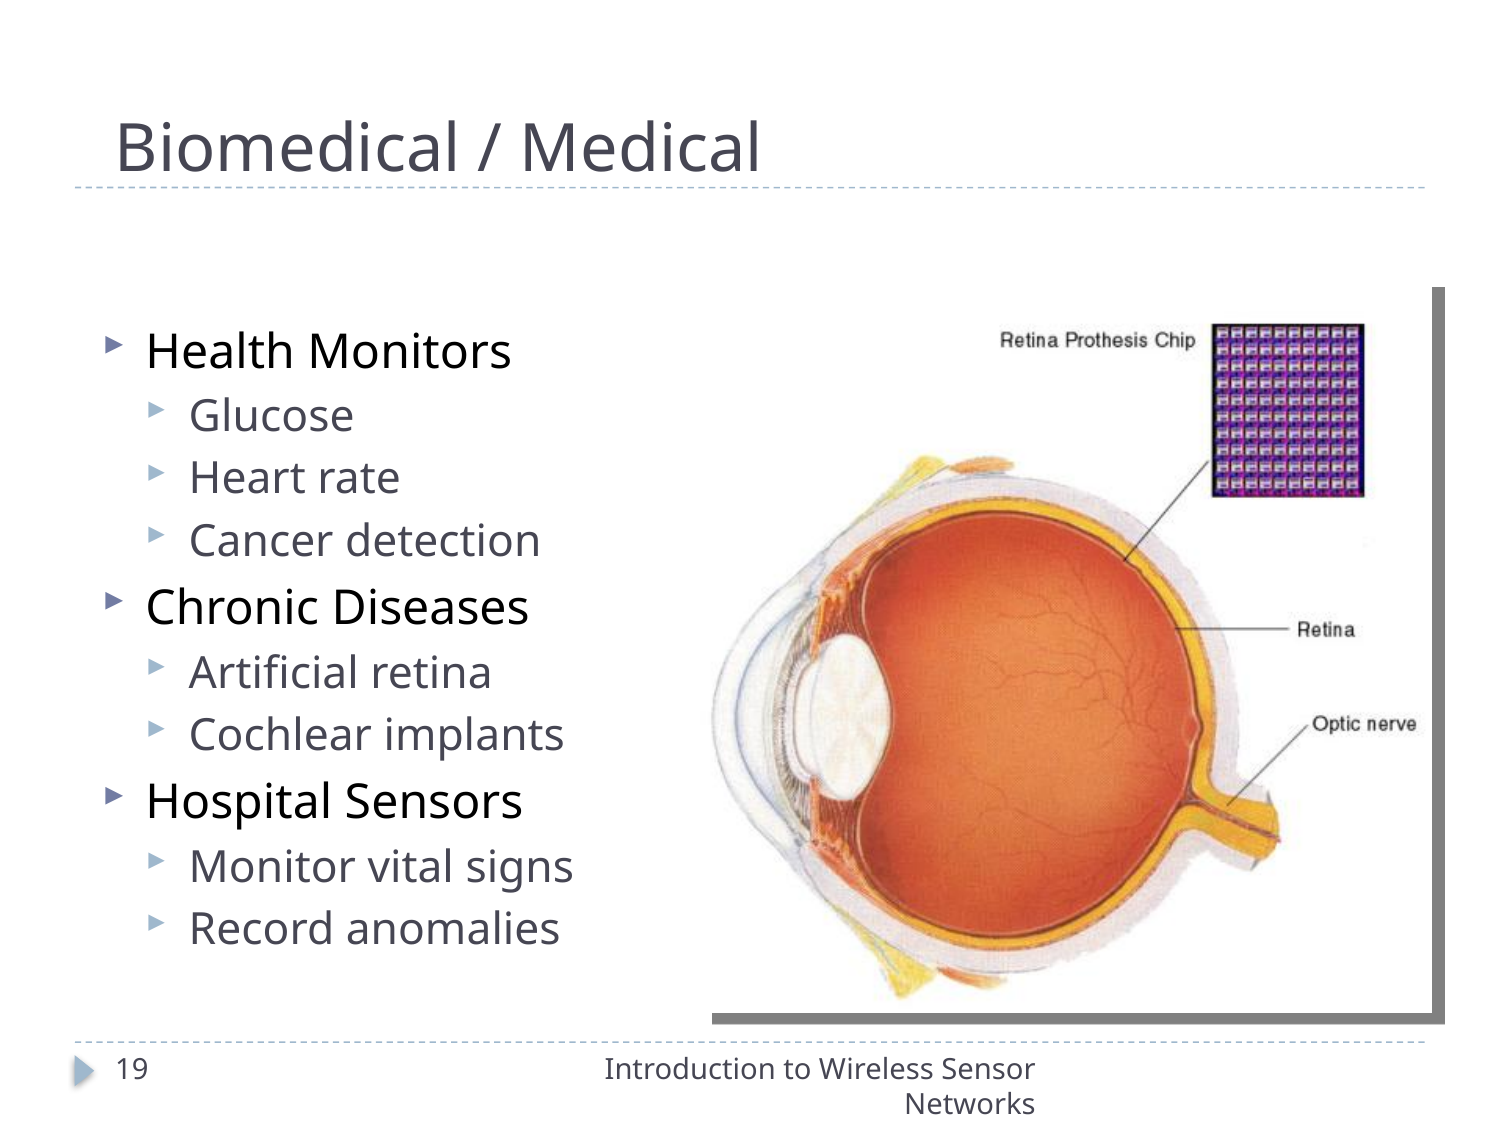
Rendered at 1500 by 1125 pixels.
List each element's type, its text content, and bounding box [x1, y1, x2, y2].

picture [699, 274, 1432, 1013]
title Biomedical / Medical [99, 0, 1250, 193]
list Health Monitors Glucose Heart rate Cancer detection Chronic Diseases Artificial retina Cochlear implants Hospital Sensors Monitor vital signs Record anomalies [87, 312, 693, 967]
footer Introduction to Wireless Sensor Networks [475, 1042, 1051, 1103]
slide_number 19 [100, 1042, 426, 1103]
